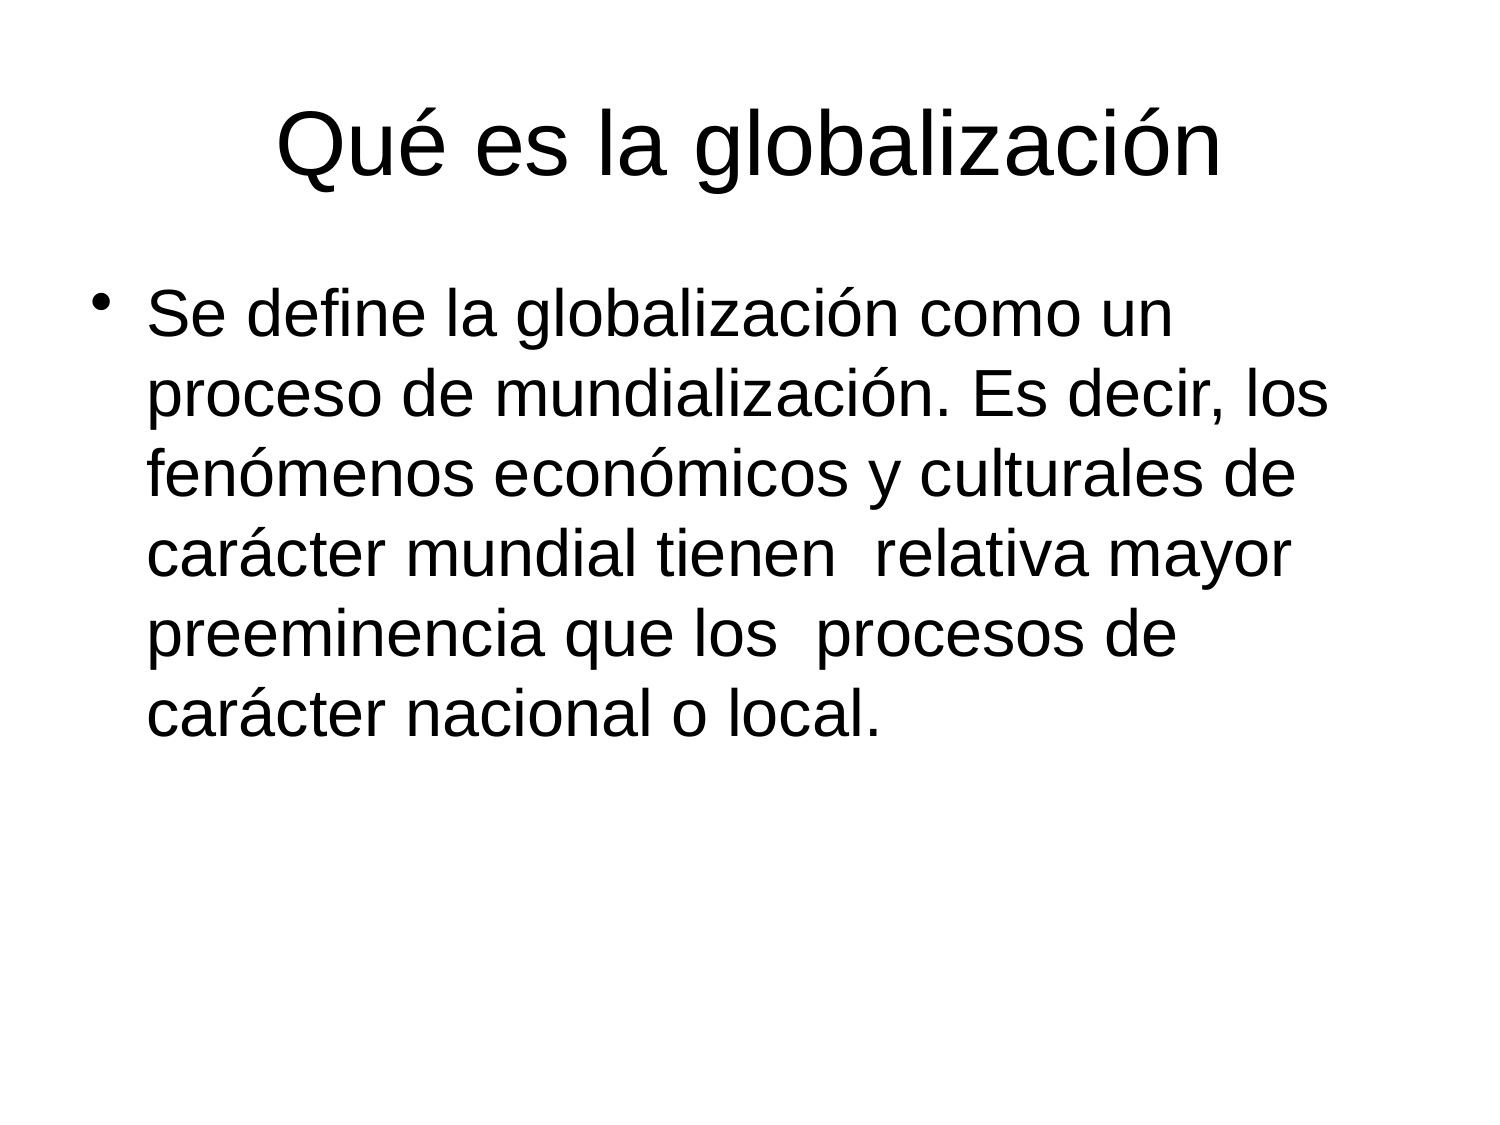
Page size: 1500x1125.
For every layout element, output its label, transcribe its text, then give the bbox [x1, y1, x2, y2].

title Qué es la globalización [74, 44, 1426, 233]
list Se define la globalización como un proceso de mundialización. Es decir, los fenómenos económicos y culturales de carácter mundial tienen relativa mayor preeminencia que los procesos de carácter nacional o local. [74, 262, 1426, 1006]
